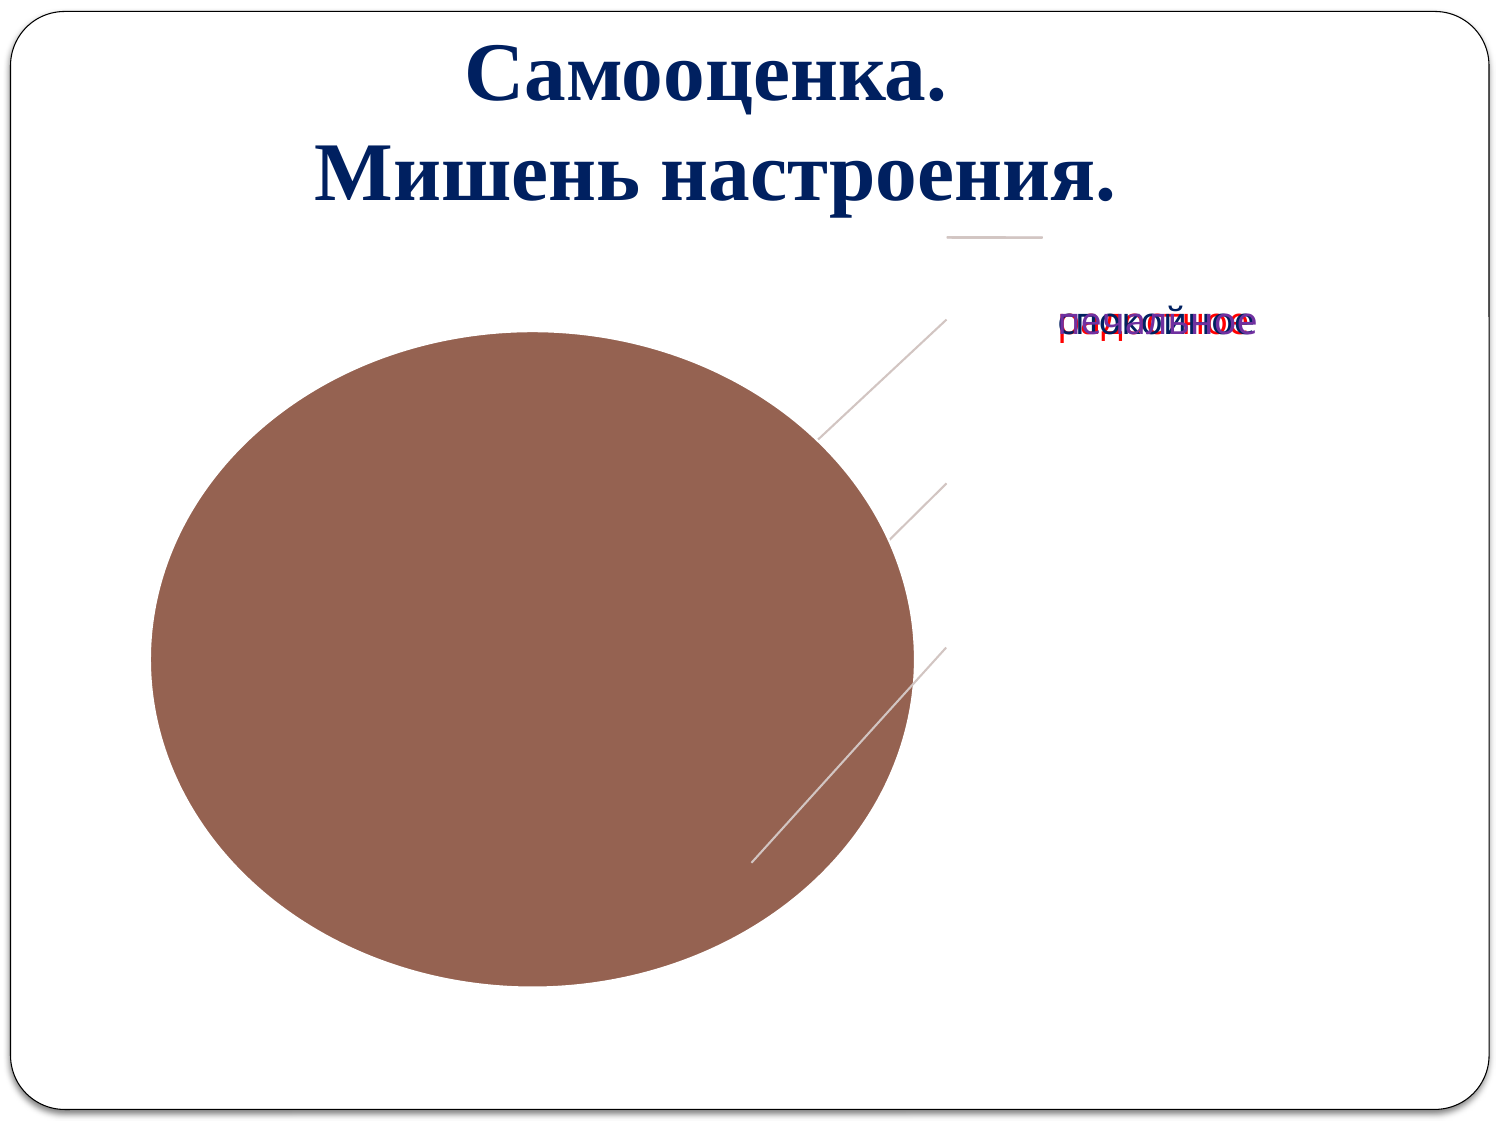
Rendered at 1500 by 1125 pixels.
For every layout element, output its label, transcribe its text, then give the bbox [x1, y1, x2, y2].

title Самооценка. Мишень настроения. [150, 45, 1425, 233]
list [149, 237, 1426, 988]
